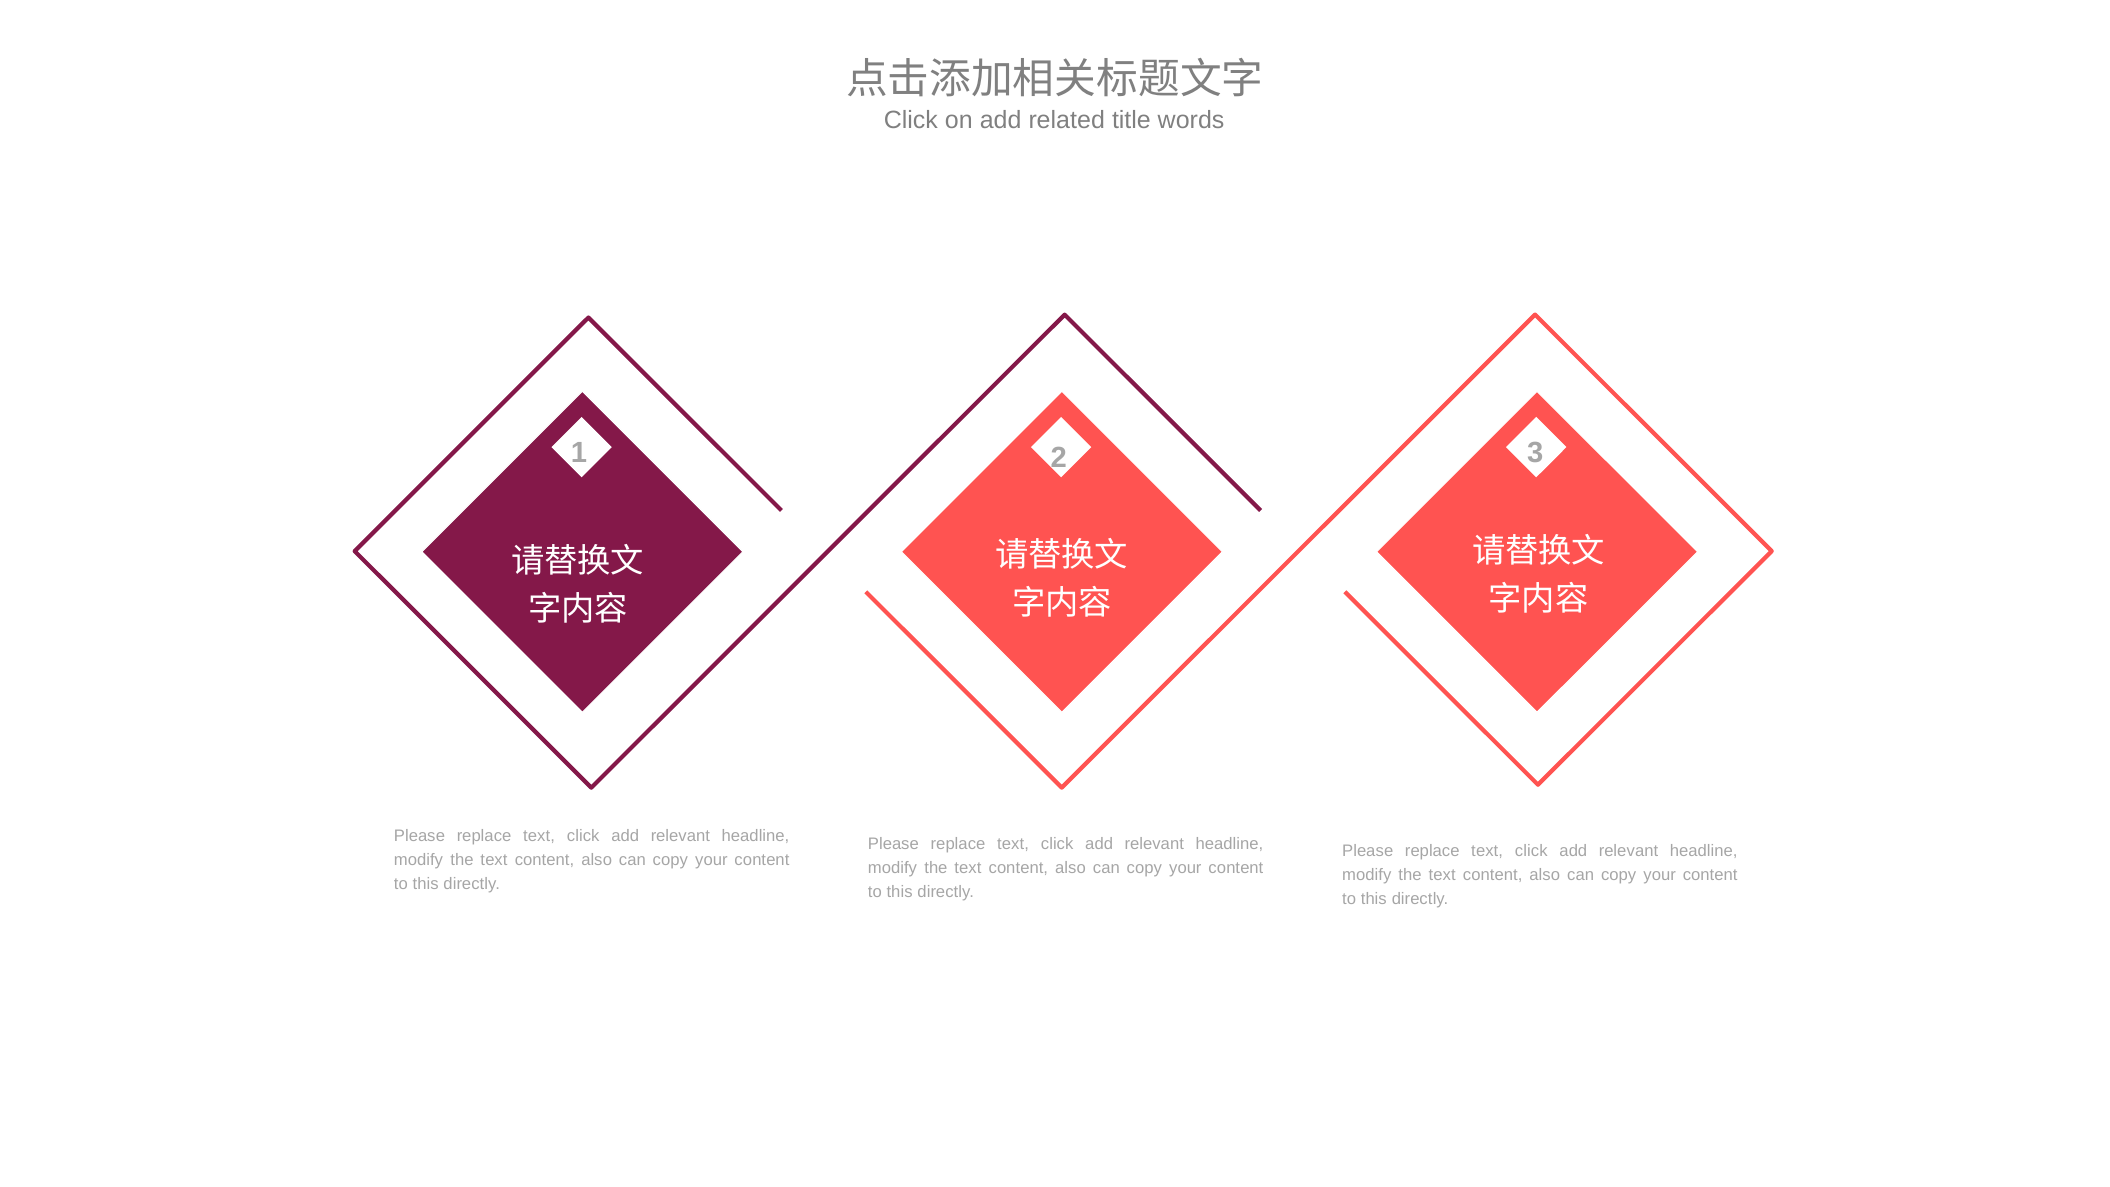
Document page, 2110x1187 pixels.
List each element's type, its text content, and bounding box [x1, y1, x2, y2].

text_box 点击添加相关标题文字 [803, 44, 1307, 107]
text_box Click on add related title words [864, 95, 1246, 158]
text_box Please replace text, click add relevant headline, modify the text content, also can copy your content to this directly. [1342, 835, 1739, 908]
text_box Please replace text, click add relevant headline, modify the text content, also can copy your content to this directly. [867, 828, 1265, 901]
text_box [354, 314, 1772, 788]
text_box Please replace text, click add relevant headline, modify the text content, also can copy your content to this directly. [393, 821, 790, 893]
